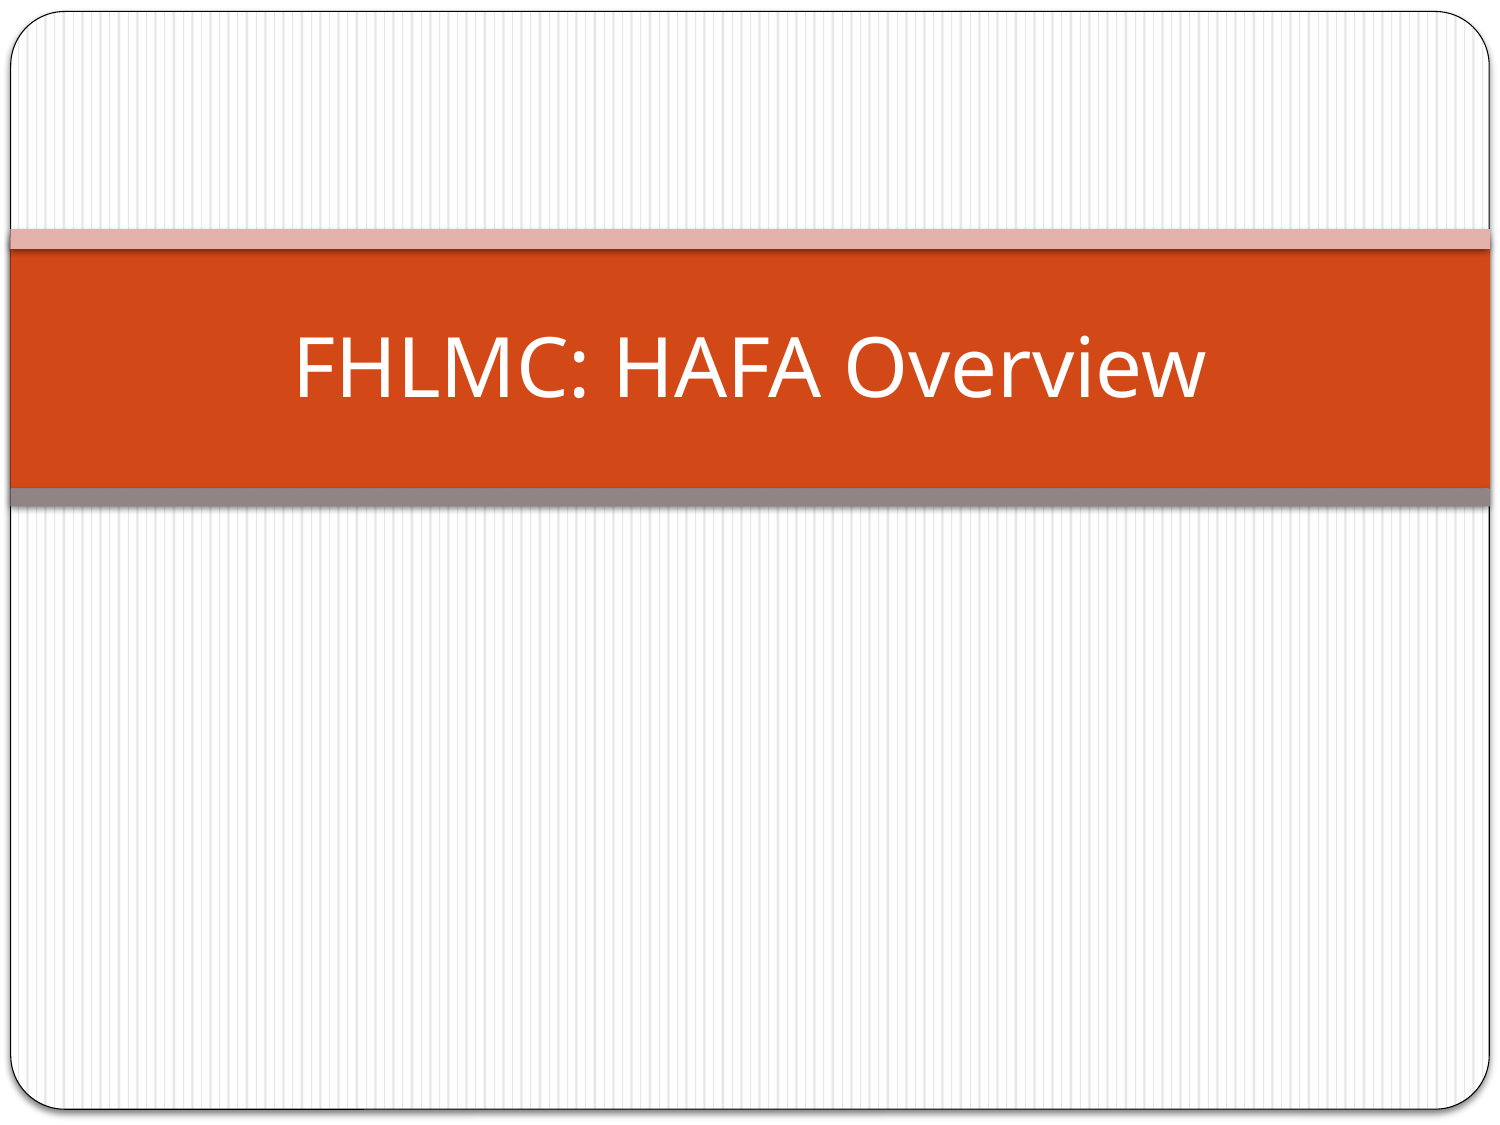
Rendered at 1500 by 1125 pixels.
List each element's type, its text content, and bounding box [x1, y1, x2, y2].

title FHLMC: HAFA Overview [75, 247, 1425, 489]
